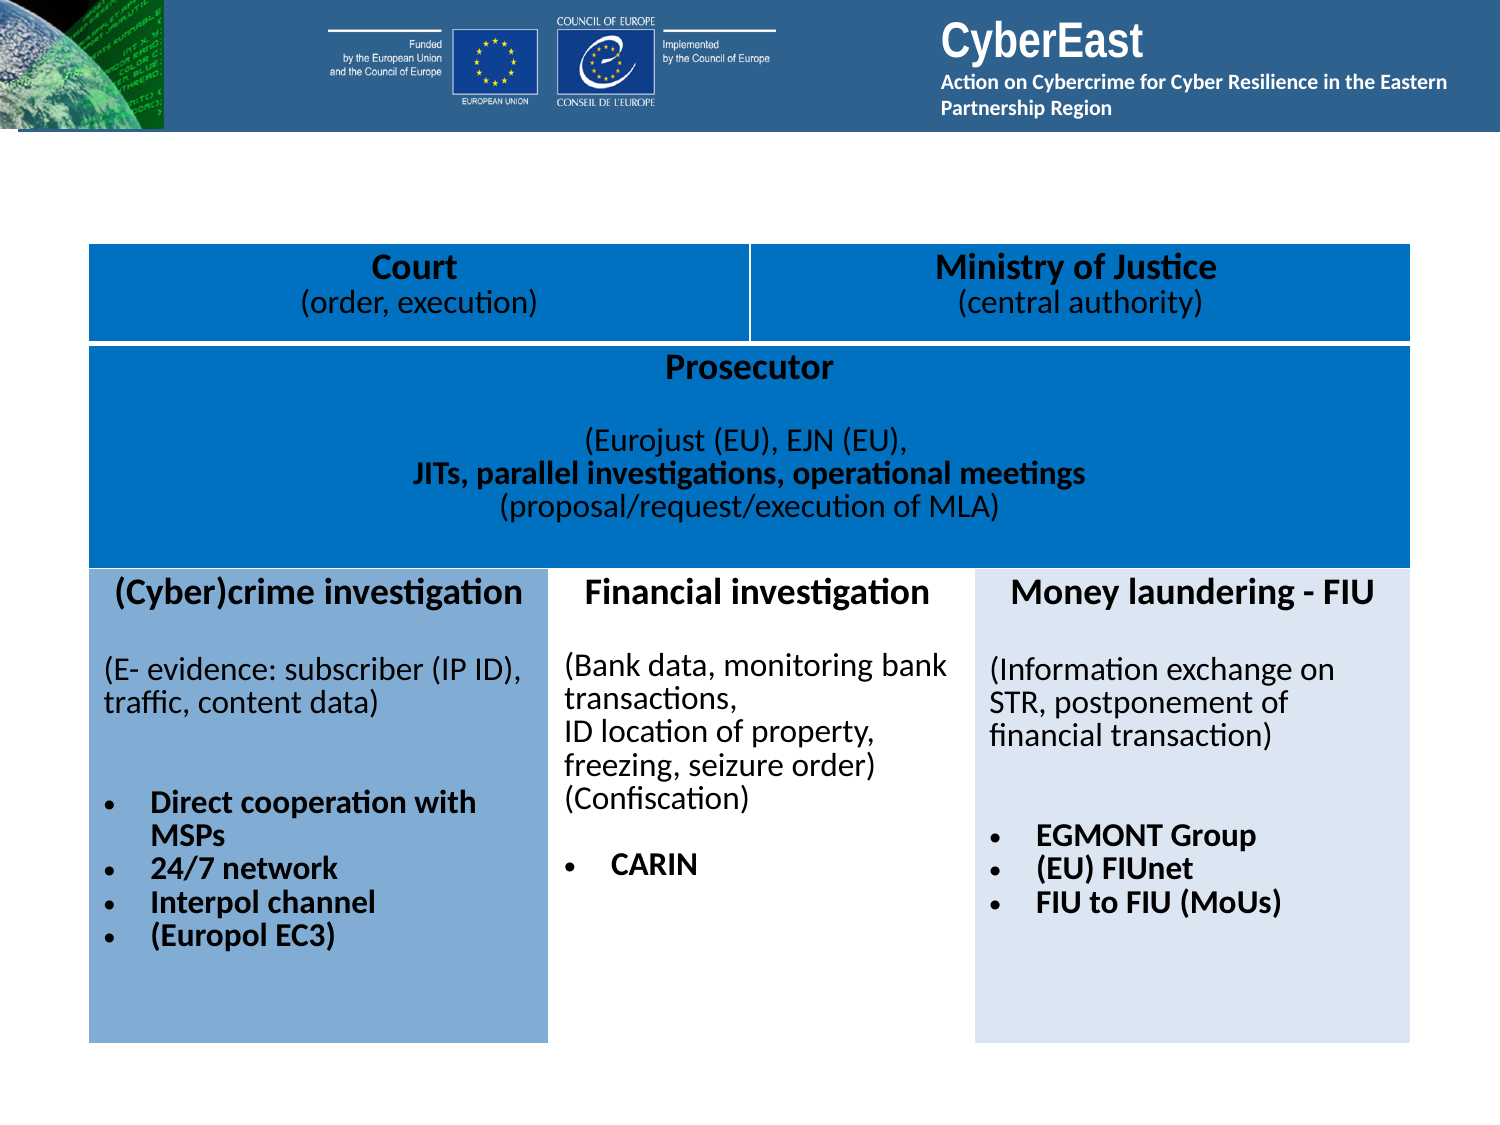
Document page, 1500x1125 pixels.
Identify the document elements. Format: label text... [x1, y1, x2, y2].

table_cell Money laundering - FIU (Information exchange on STR, postponement of financial transaction) EGMONT Group (EU) FIUnet FIU to FIU (MoUs) [975, 569, 1410, 1043]
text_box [0, 0, 1500, 132]
table_cell Prosecutor (Eurojust (EU), EJN (EU), JITs, parallel investigations, operational meetings (proposal/request/execution of MLA) [89, 346, 1410, 568]
table_cell Financial investigation (Bank data, monitoring bank transactions, ID location of property, freezing, seizure order) (Confiscation) CARIN [550, 569, 974, 1043]
table_header Court (order, execution) [89, 244, 749, 341]
table_header Ministry of Justice (central authority) [751, 244, 1410, 341]
table_cell (Cyber)crime investigation (E- evidence: subscriber (IP ID), traffic, content data) Direct cooperation with MSPs 24/7 network Interpol channel (Europol EC3) [89, 569, 548, 1043]
